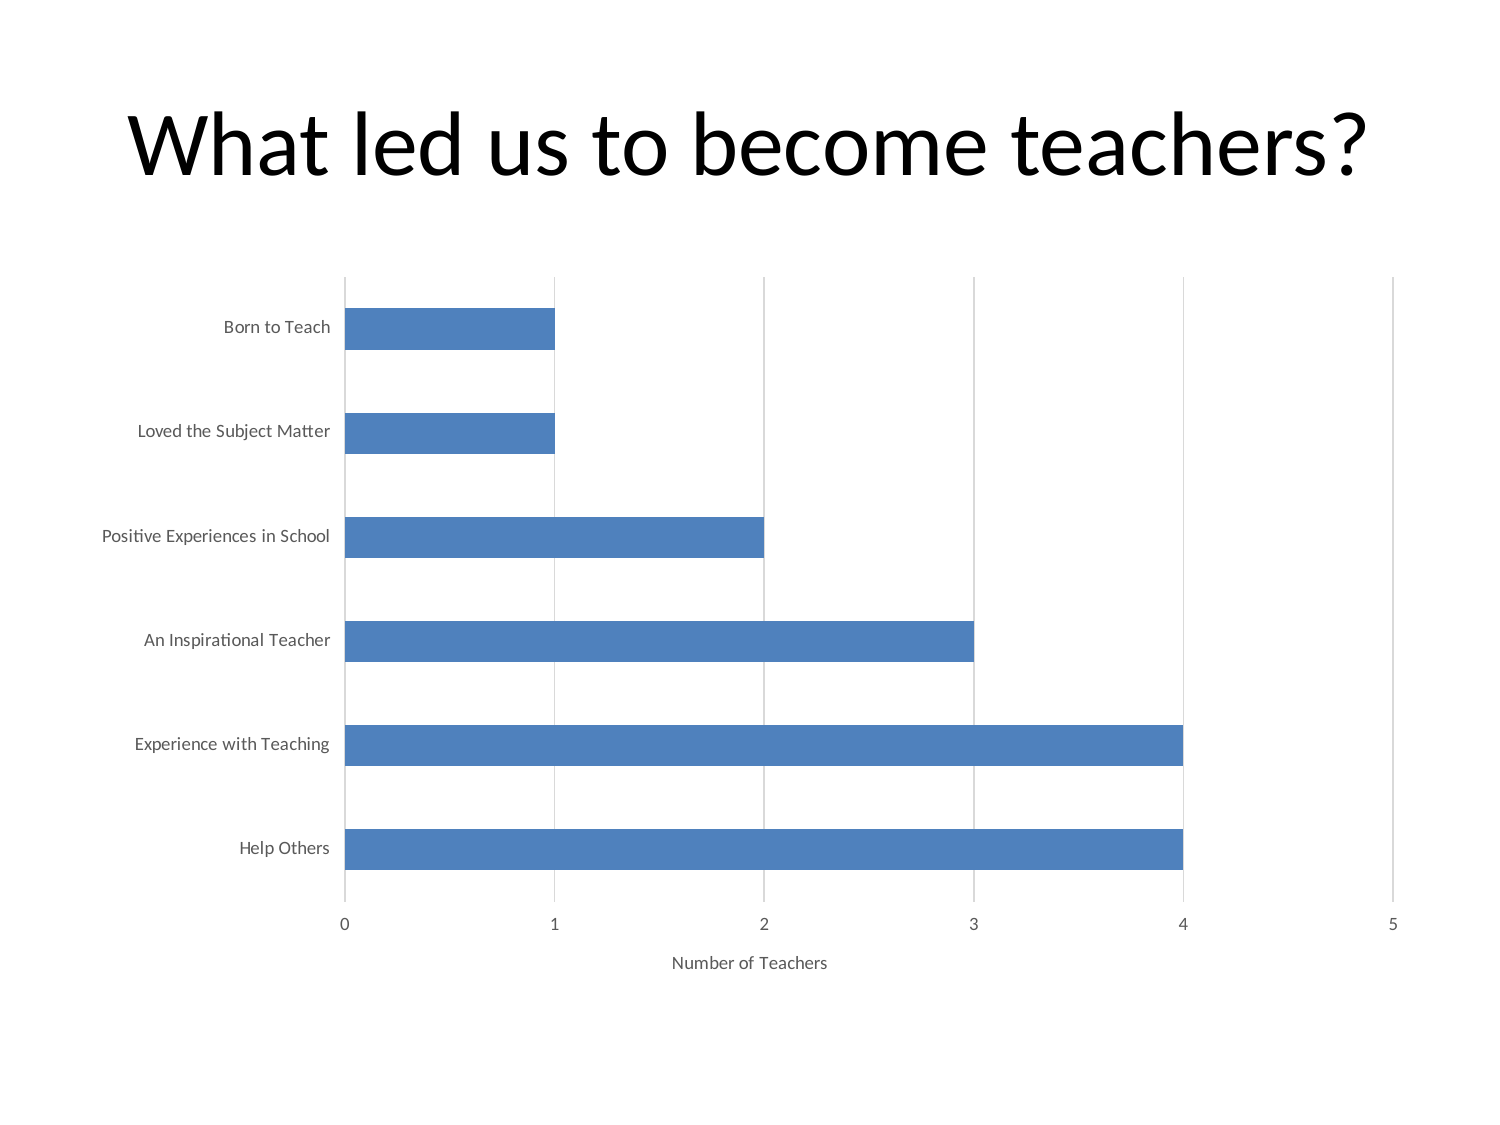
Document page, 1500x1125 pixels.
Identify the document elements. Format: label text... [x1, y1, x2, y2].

title What led us to become teachers? [75, 45, 1425, 233]
chart [74, 262, 1426, 1006]
